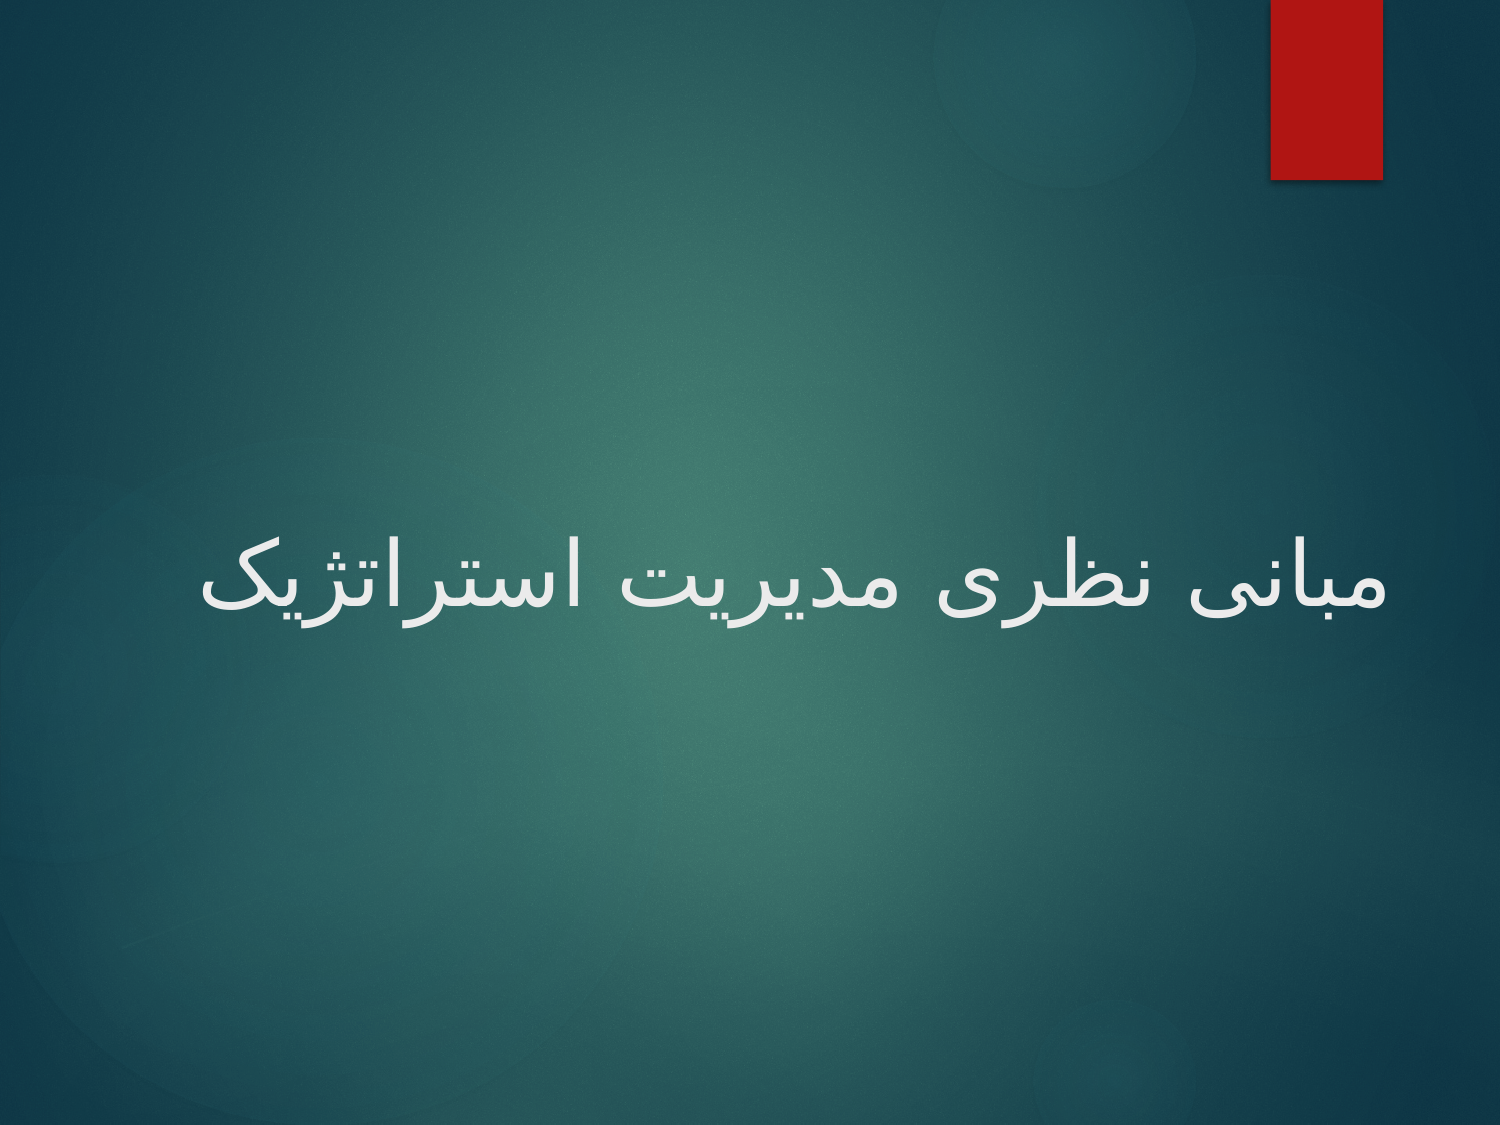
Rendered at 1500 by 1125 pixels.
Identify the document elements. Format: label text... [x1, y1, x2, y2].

title مبانی نظری مدیریت استراتژیک [183, 456, 1468, 633]
